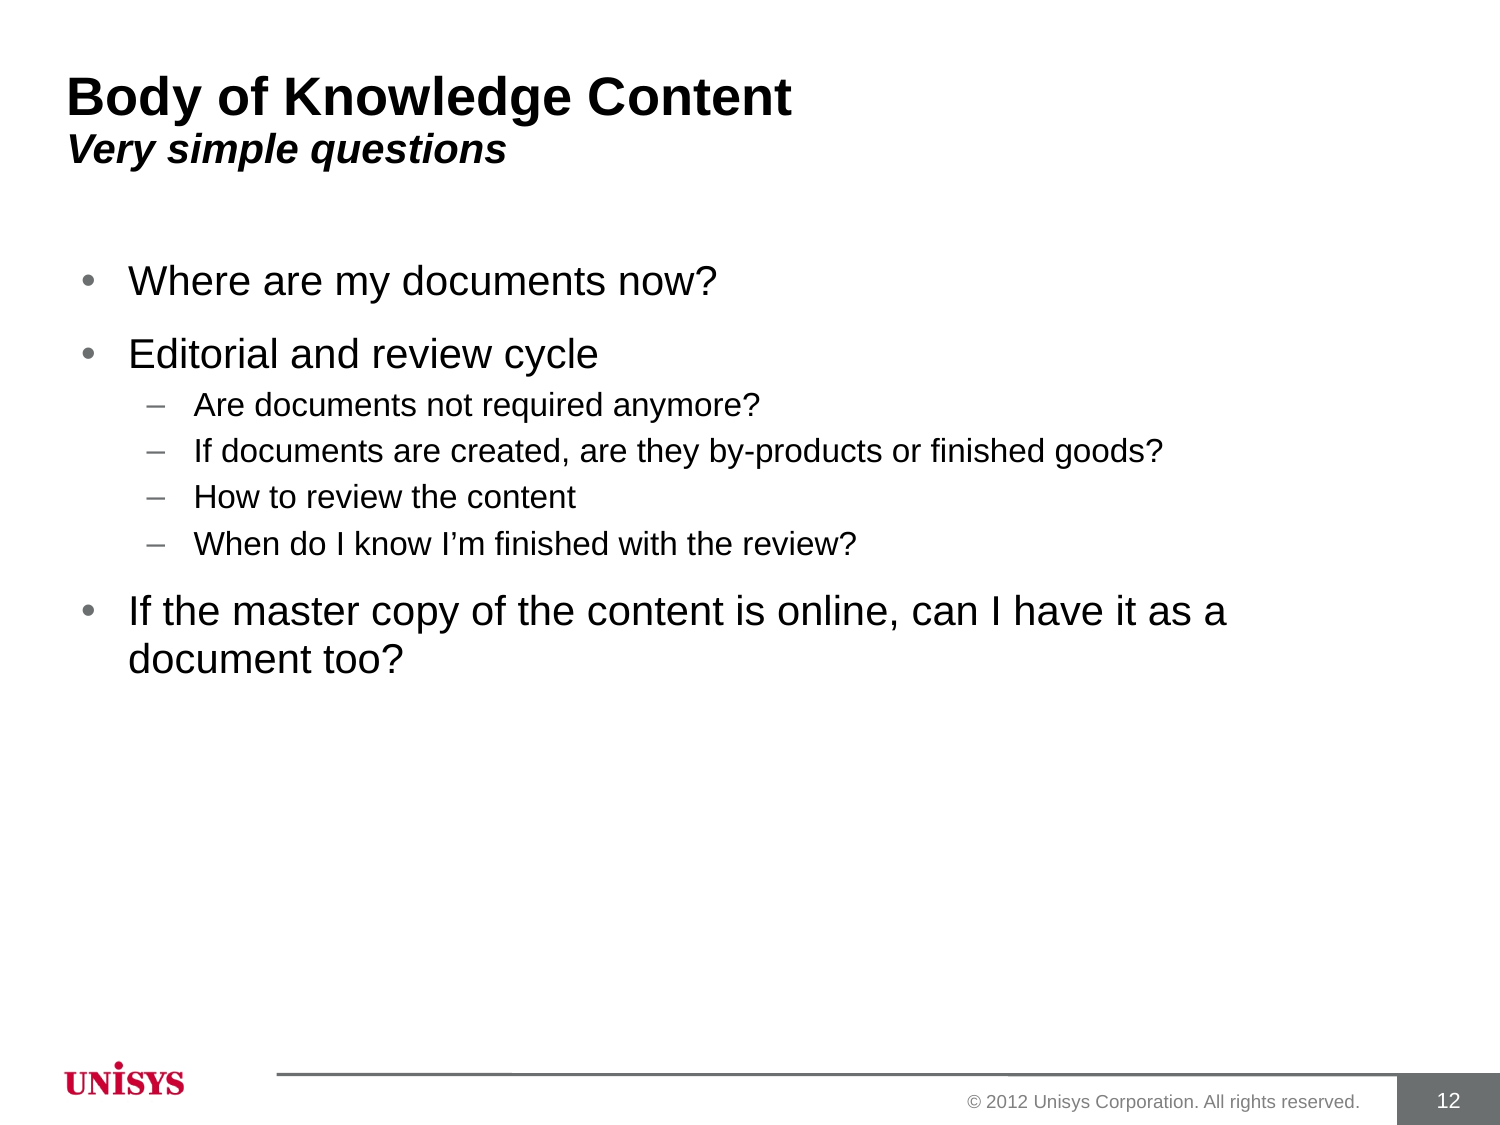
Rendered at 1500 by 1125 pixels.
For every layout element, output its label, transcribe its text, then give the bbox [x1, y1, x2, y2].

picture [41, 1049, 205, 1102]
title Body of Knowledge Content Very simple questions [66, 33, 1435, 208]
text_box Where are my documents now? Editorial and review cycle Are documents not required anymore? If documents are created, are they by-products or finished goods? How to review the content When do I know I’m finished with the review? If the master copy of the content is online, can I have it as a document too? [66, 250, 1435, 1020]
